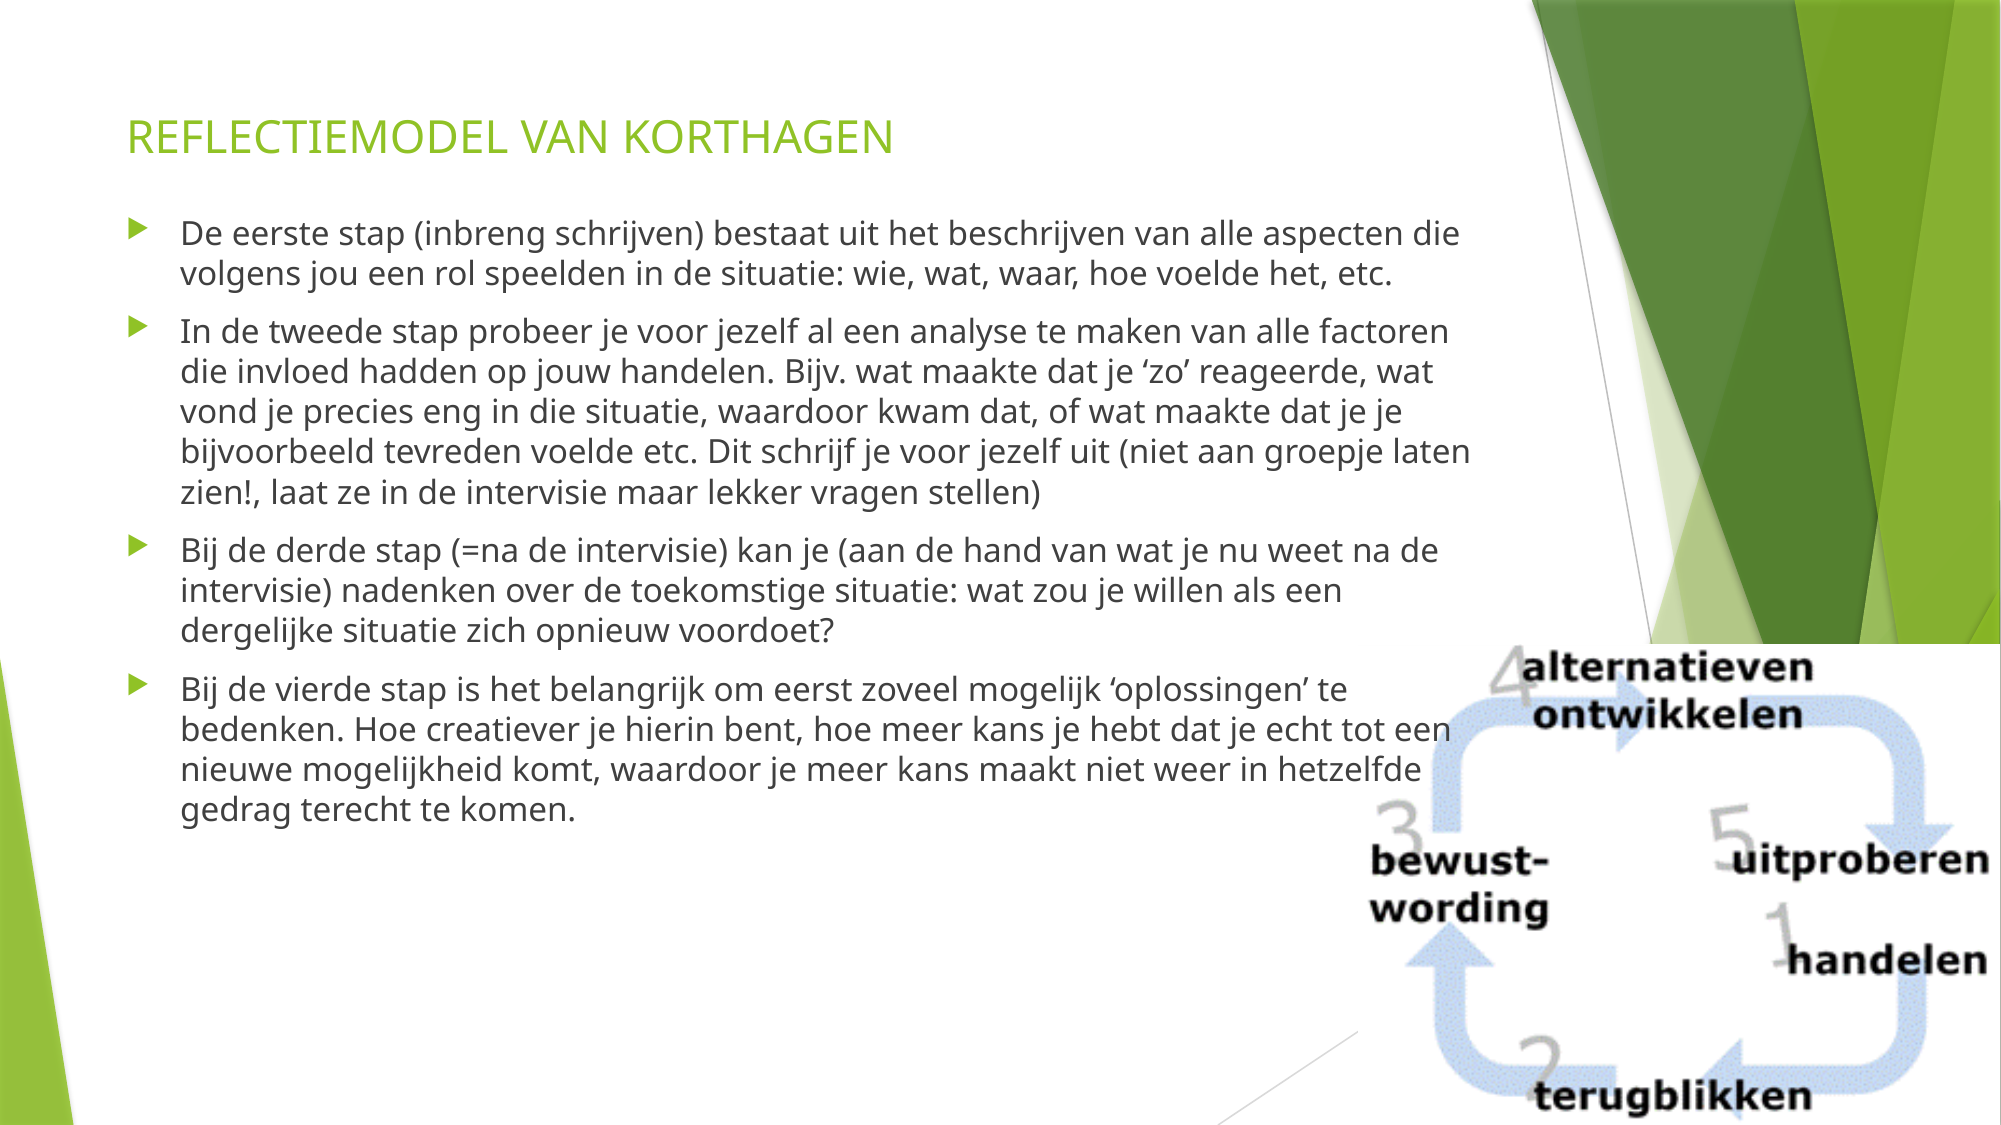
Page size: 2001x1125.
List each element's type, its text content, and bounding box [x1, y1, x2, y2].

title REFLECTIEMODEL VAN KORTHAGEN [111, 99, 1522, 204]
list De eerste stap (inbreng schrijven) bestaat uit het beschrijven van alle aspecten die volgens jou een rol speelden in de situatie: wie, wat, waar, hoe voelde het, etc. In de tweede stap probeer je voor jezelf al een analyse te maken van alle factoren die invloed hadden op jouw handelen. Bijv. wat maakte dat je ‘zo’ reageerde, wat vond je precies eng in die situatie, waardoor kwam dat, of wat maakte dat je je bijvoorbeeld tevreden voelde etc. Dit schrijf je voor jezelf uit (niet aan groepje laten zien!, laat ze in de intervisie maar lekker vragen stellen) Bij de derde stap (=na de intervisie) kan je (aan de hand van wat je nu weet na de intervisie) nadenken over de toekomstige situatie: wat zou je willen als een dergelijke situatie zich opnieuw voordoet? Bij de vierde stap is het belangrijk om eerst zoveel mogelijk ‘oplossingen’ te bedenken. Hoe creatiever je hierin bent, hoe meer kans je hebt dat je echt tot een nieuwe mogelijkheid komt, waardoor je meer kans maakt niet weer in hetzelfde gedrag terecht te komen. [111, 204, 1522, 842]
picture [1357, 644, 2000, 1125]
